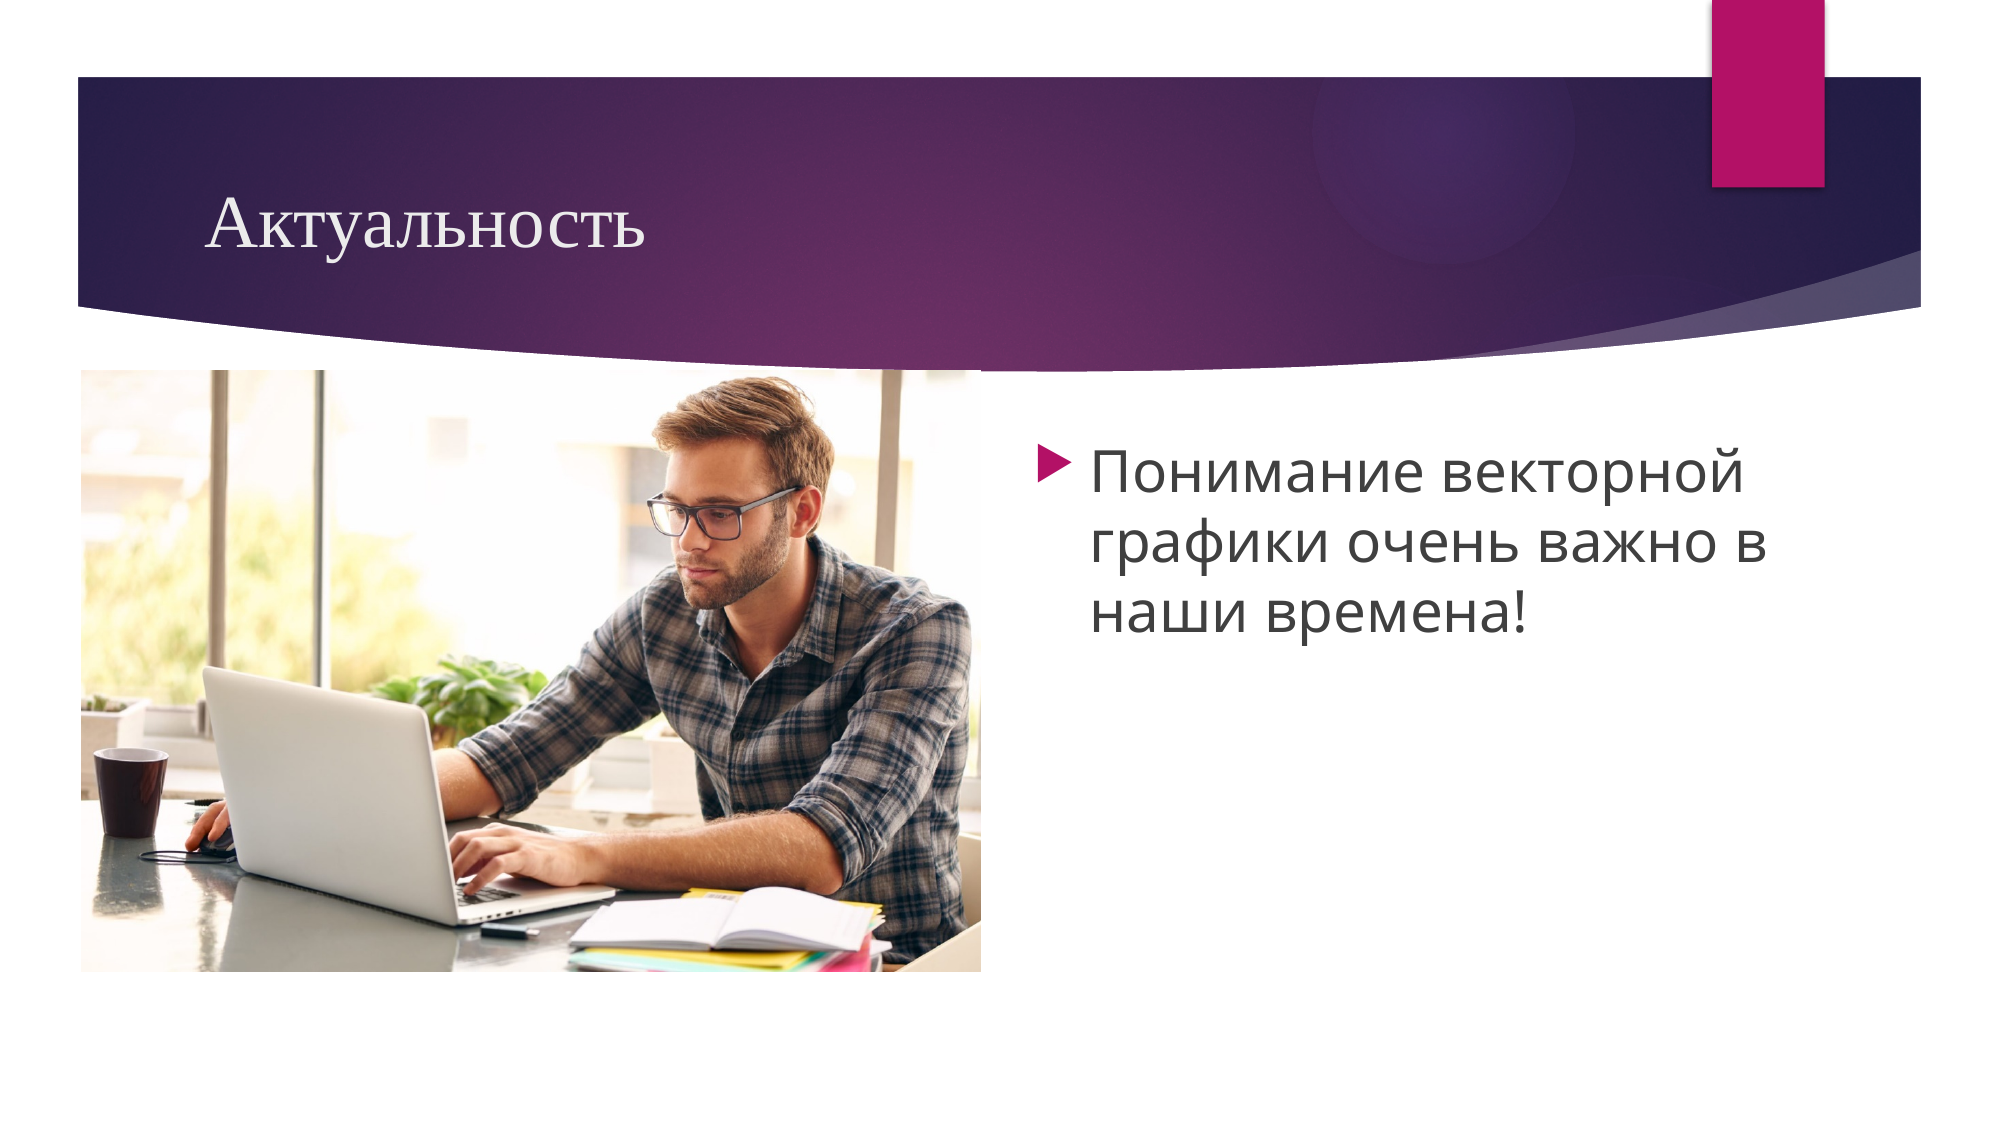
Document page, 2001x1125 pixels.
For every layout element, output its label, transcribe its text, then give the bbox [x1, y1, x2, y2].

title Актуальность [189, 159, 1627, 276]
list Понимание векторной графики очень важно в наши времена! [1018, 427, 1810, 988]
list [80, 370, 982, 972]
